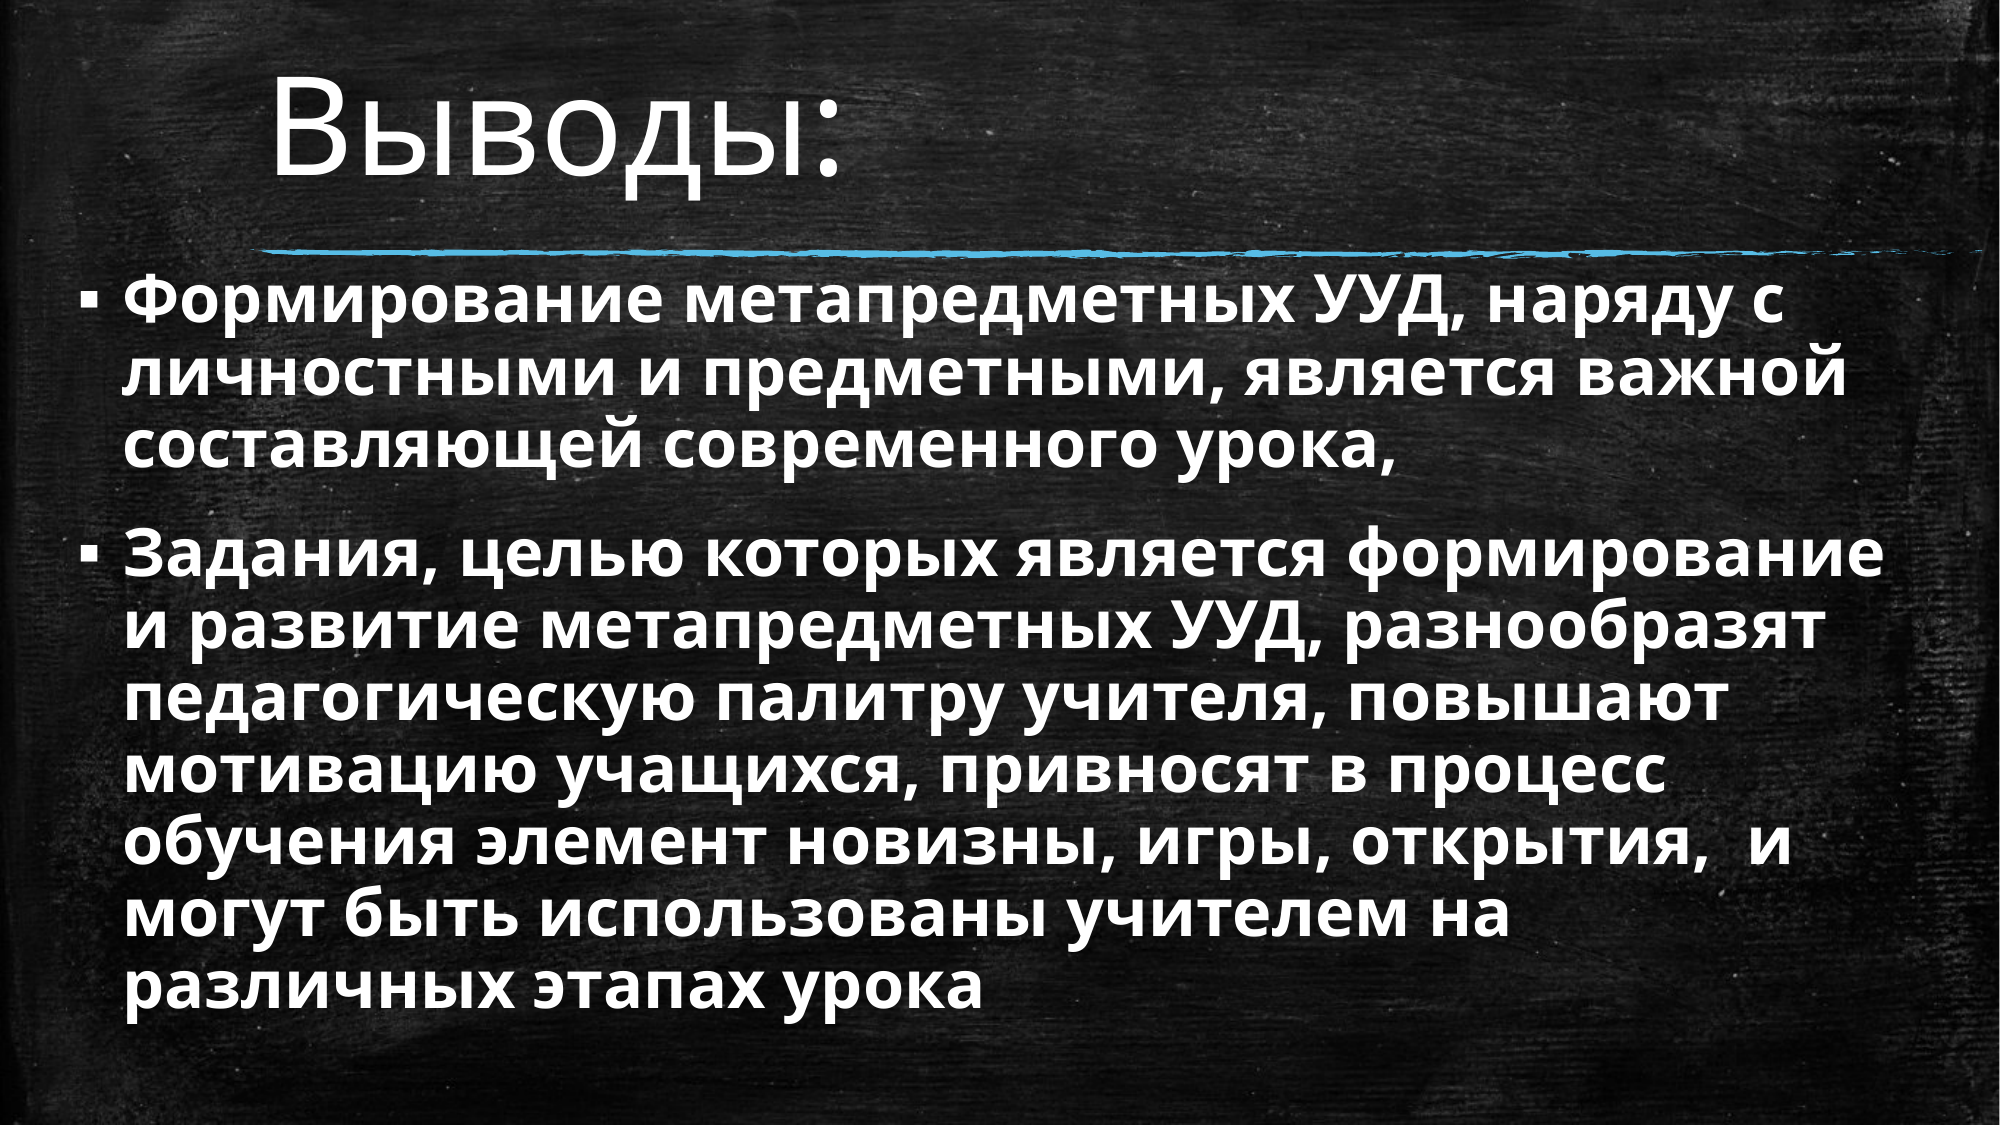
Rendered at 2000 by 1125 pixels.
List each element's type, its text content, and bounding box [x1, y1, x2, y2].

title Выводы: [249, 45, 1750, 213]
list Формирование метапредметных УУД, наряду с личностными и предметными, является важной составляющей современного урока, Задания, целью которых является формирование и развитие метапредметных УУД, разнообразят педагогическую палитру учителя, повышают мотивацию учащихся, привносят в процесс обучения элемент новизны, игры, открытия, и могут быть использованы учителем на различных этапах урока [62, 257, 1914, 1090]
